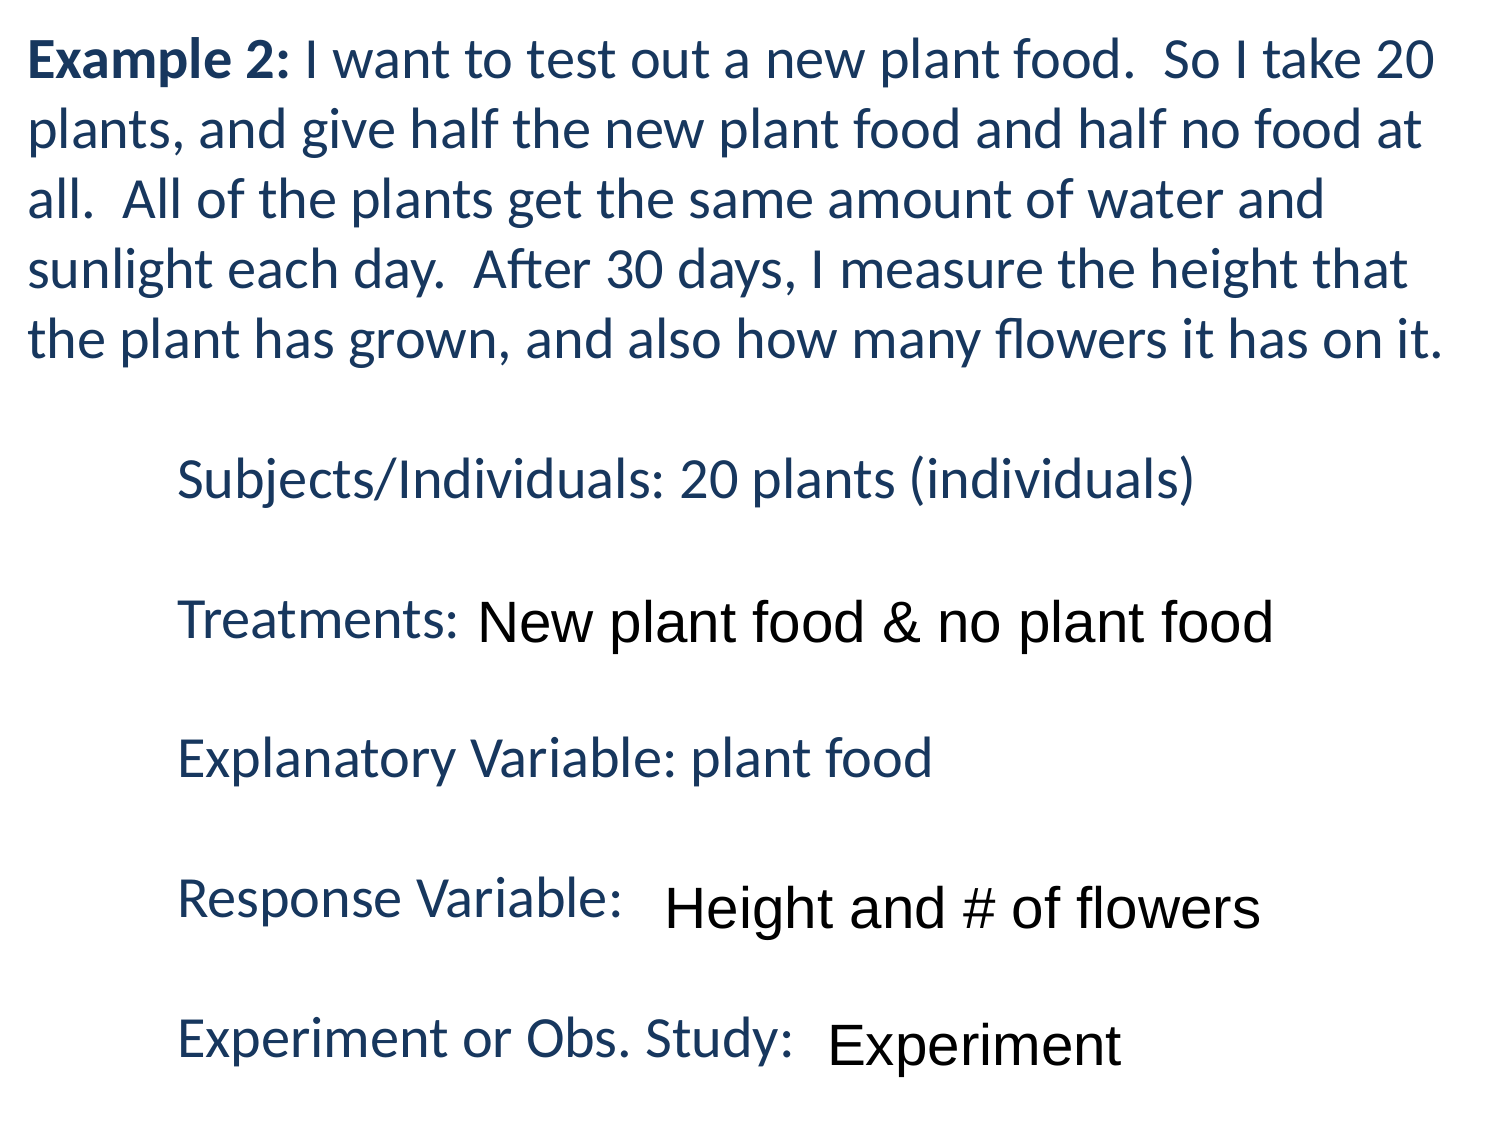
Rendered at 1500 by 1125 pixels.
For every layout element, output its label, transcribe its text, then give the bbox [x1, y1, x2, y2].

text_box Height and # of flowers [649, 862, 1388, 948]
text_box New plant food & no plant food [462, 576, 1388, 662]
text_box Example 2: I want to test out a new plant food. So I take 20 plants, and give half the new plant food and half no food at all. All of the plants get the same amount of water and sunlight each day. After 30 days, I measure the height that the plant has grown, and also how many flowers it has on it. Subjects/Individuals: 20 plants (individuals) Treatments: Explanatory Variable: plant food Response Variable: Experiment or Obs. Study: [12, 12, 1500, 1125]
text_box Experiment [812, 999, 1450, 1085]
